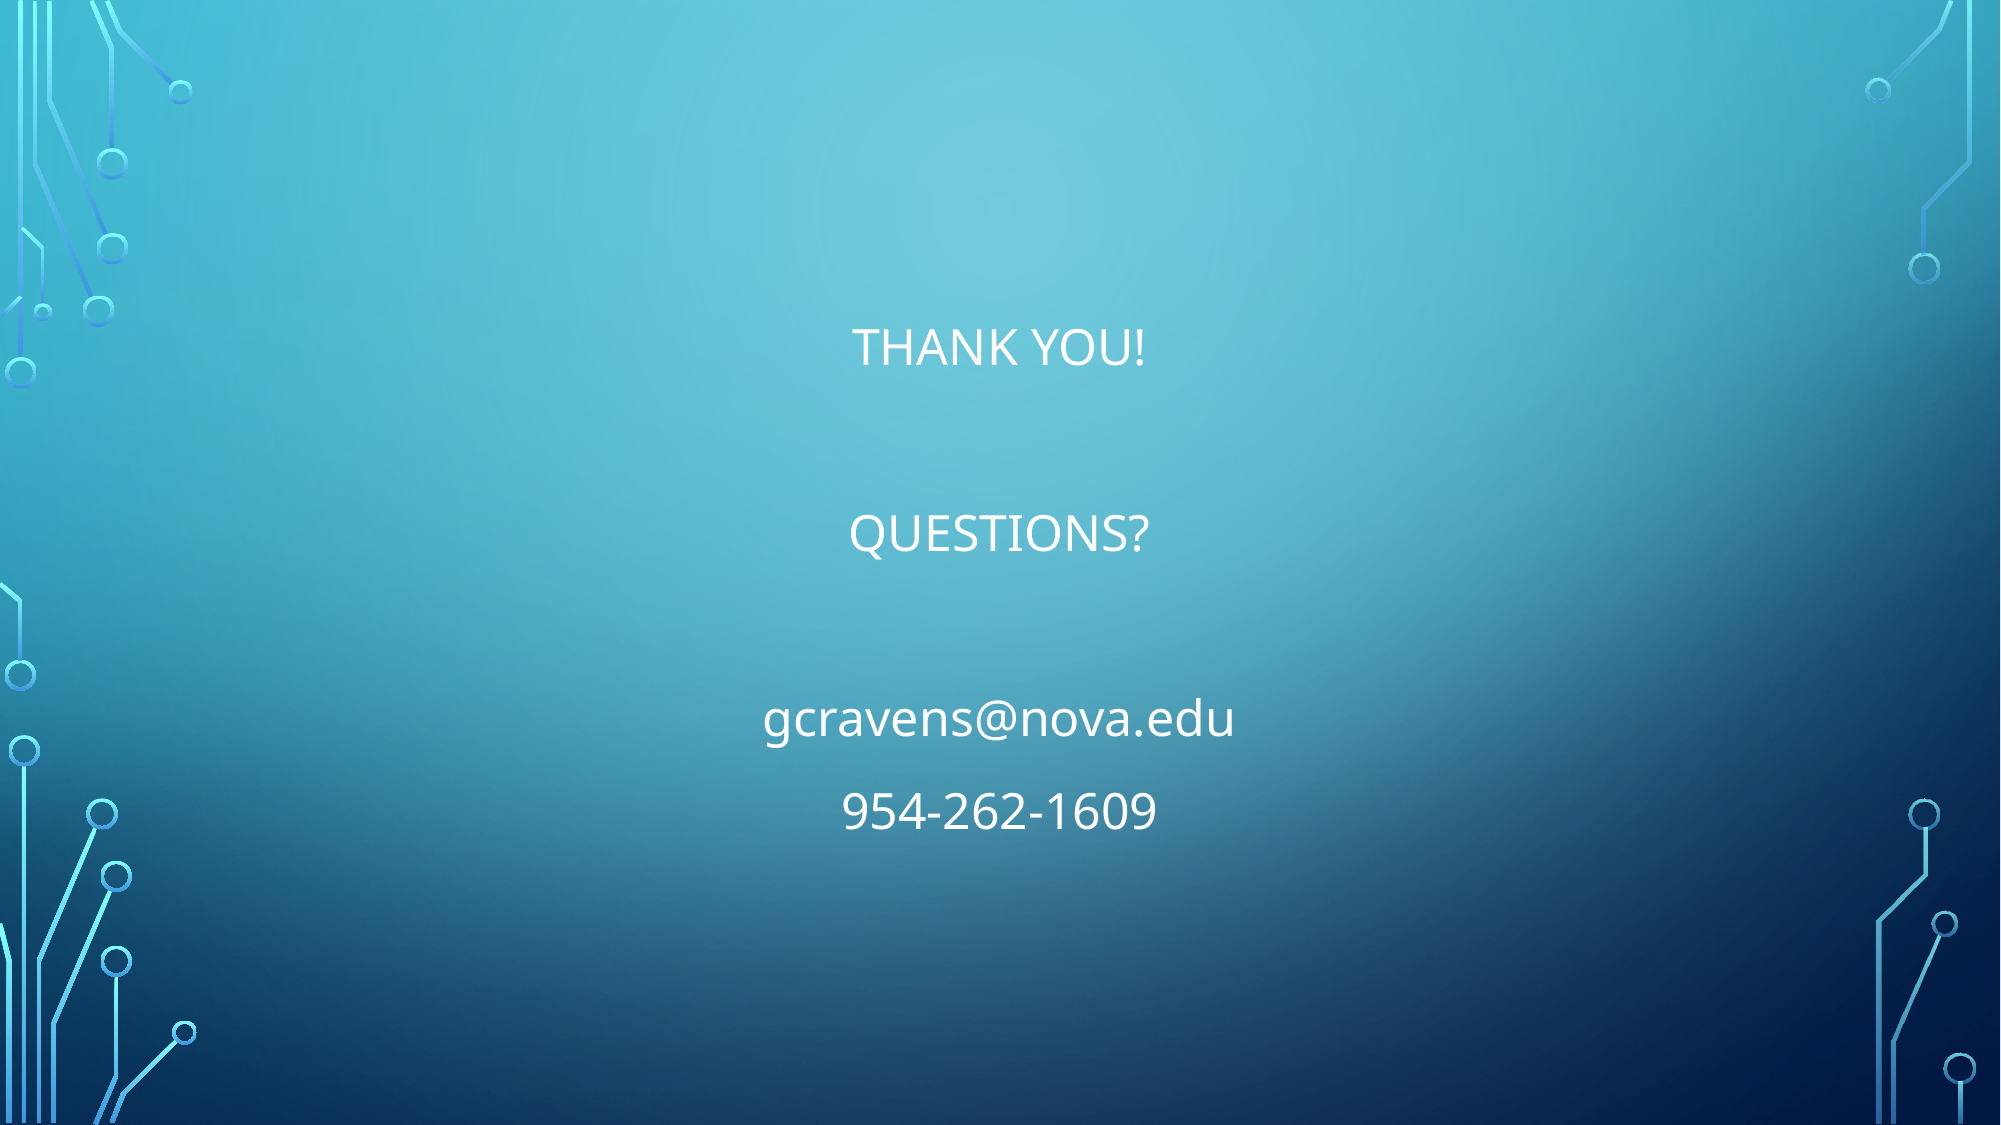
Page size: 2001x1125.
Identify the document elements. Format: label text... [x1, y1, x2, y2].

list THANK YOU! QUESTIONS? gcravens@nova.edu 954-262-1609 [187, 295, 1813, 877]
title [187, 101, 1813, 295]
